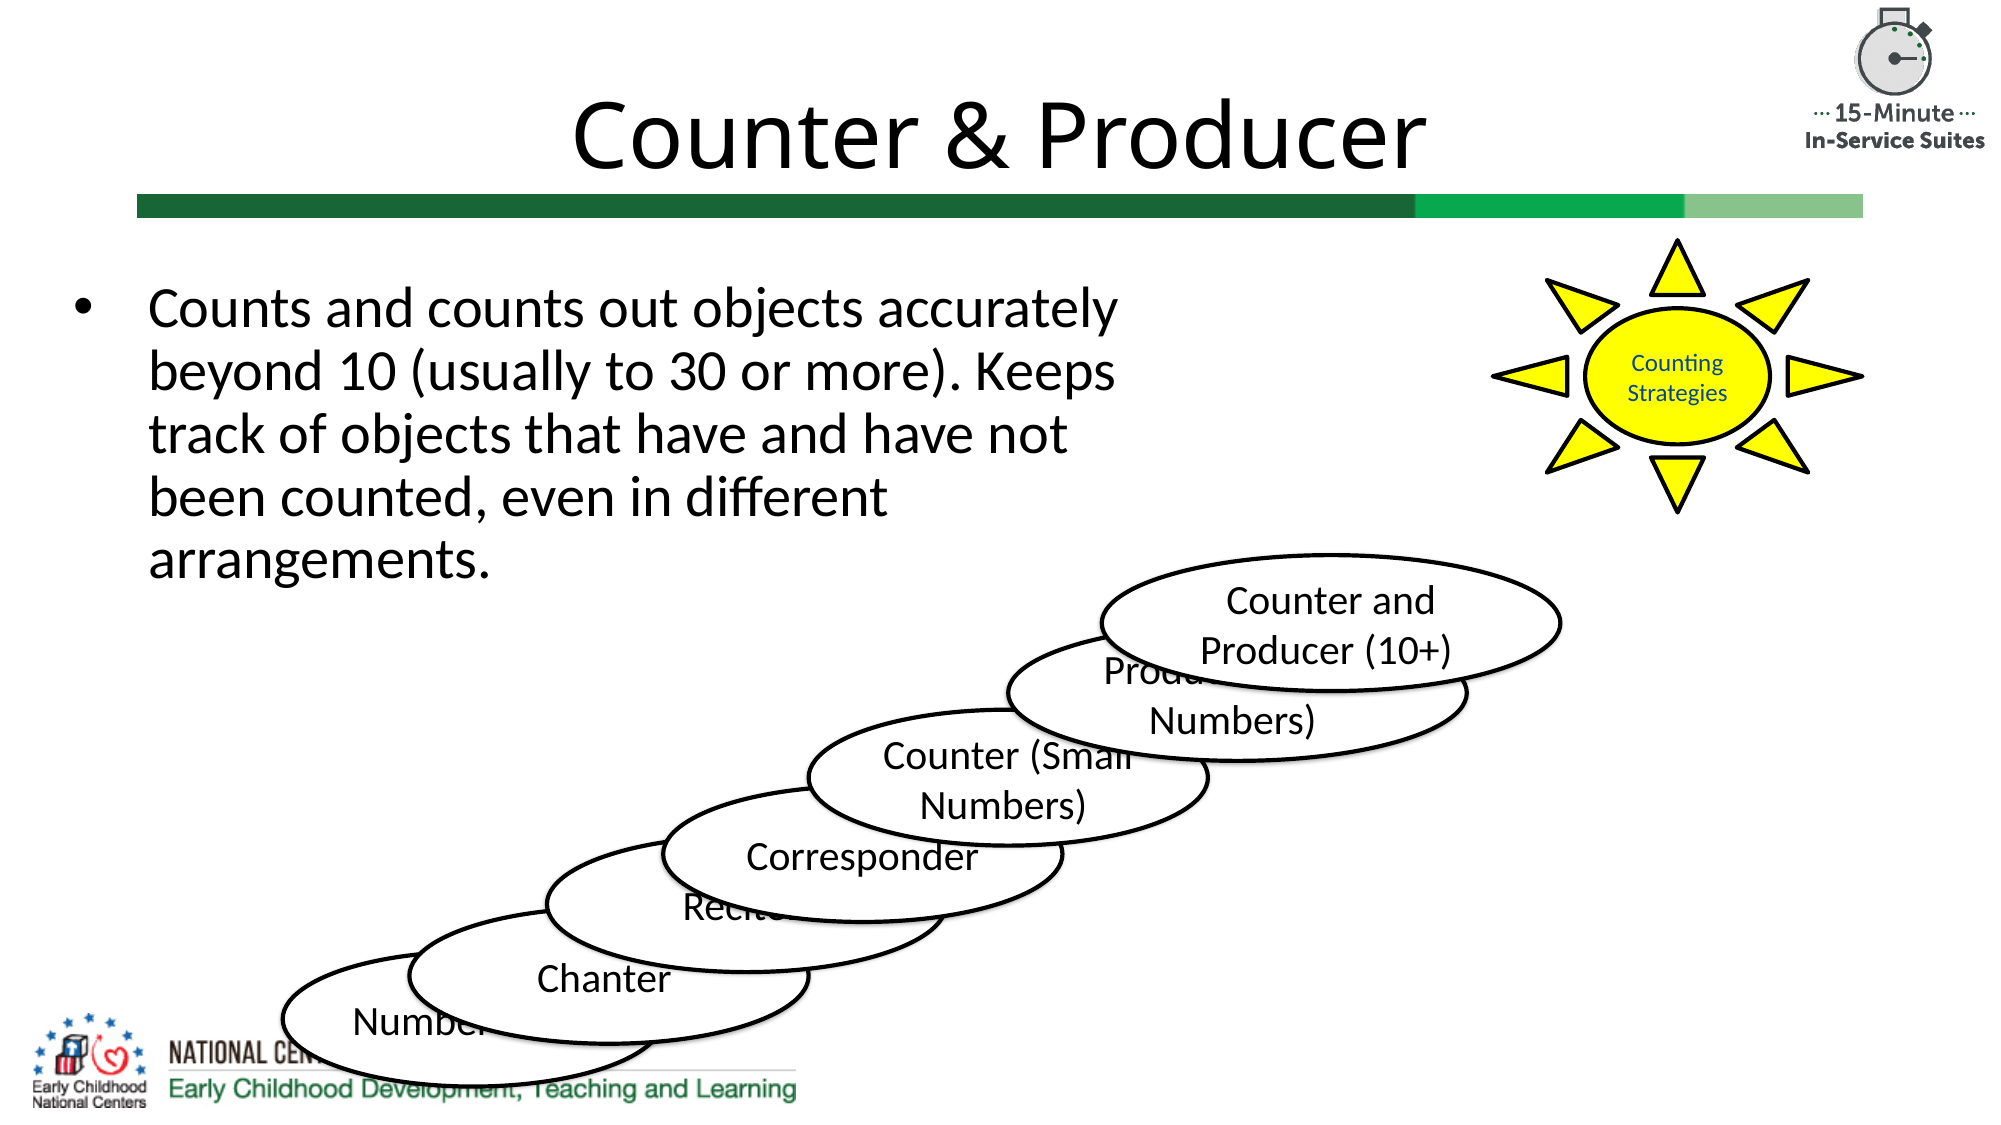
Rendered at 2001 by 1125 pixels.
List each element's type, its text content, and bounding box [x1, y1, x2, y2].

picture [33, 1013, 796, 1108]
title Counter & Producer [137, 59, 1863, 218]
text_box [546, 836, 947, 973]
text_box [409, 907, 809, 1044]
list Counts and counts out objects accurately beyond 10 (usually to 30 or more). Keeps track of objects that have and have not been counted, even in different arrangements. [58, 269, 1208, 759]
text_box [1492, 240, 1863, 513]
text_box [1008, 624, 1467, 761]
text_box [282, 951, 664, 1087]
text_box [1101, 555, 1561, 692]
picture [1790, 0, 1999, 161]
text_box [808, 709, 1208, 846]
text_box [663, 785, 1063, 922]
